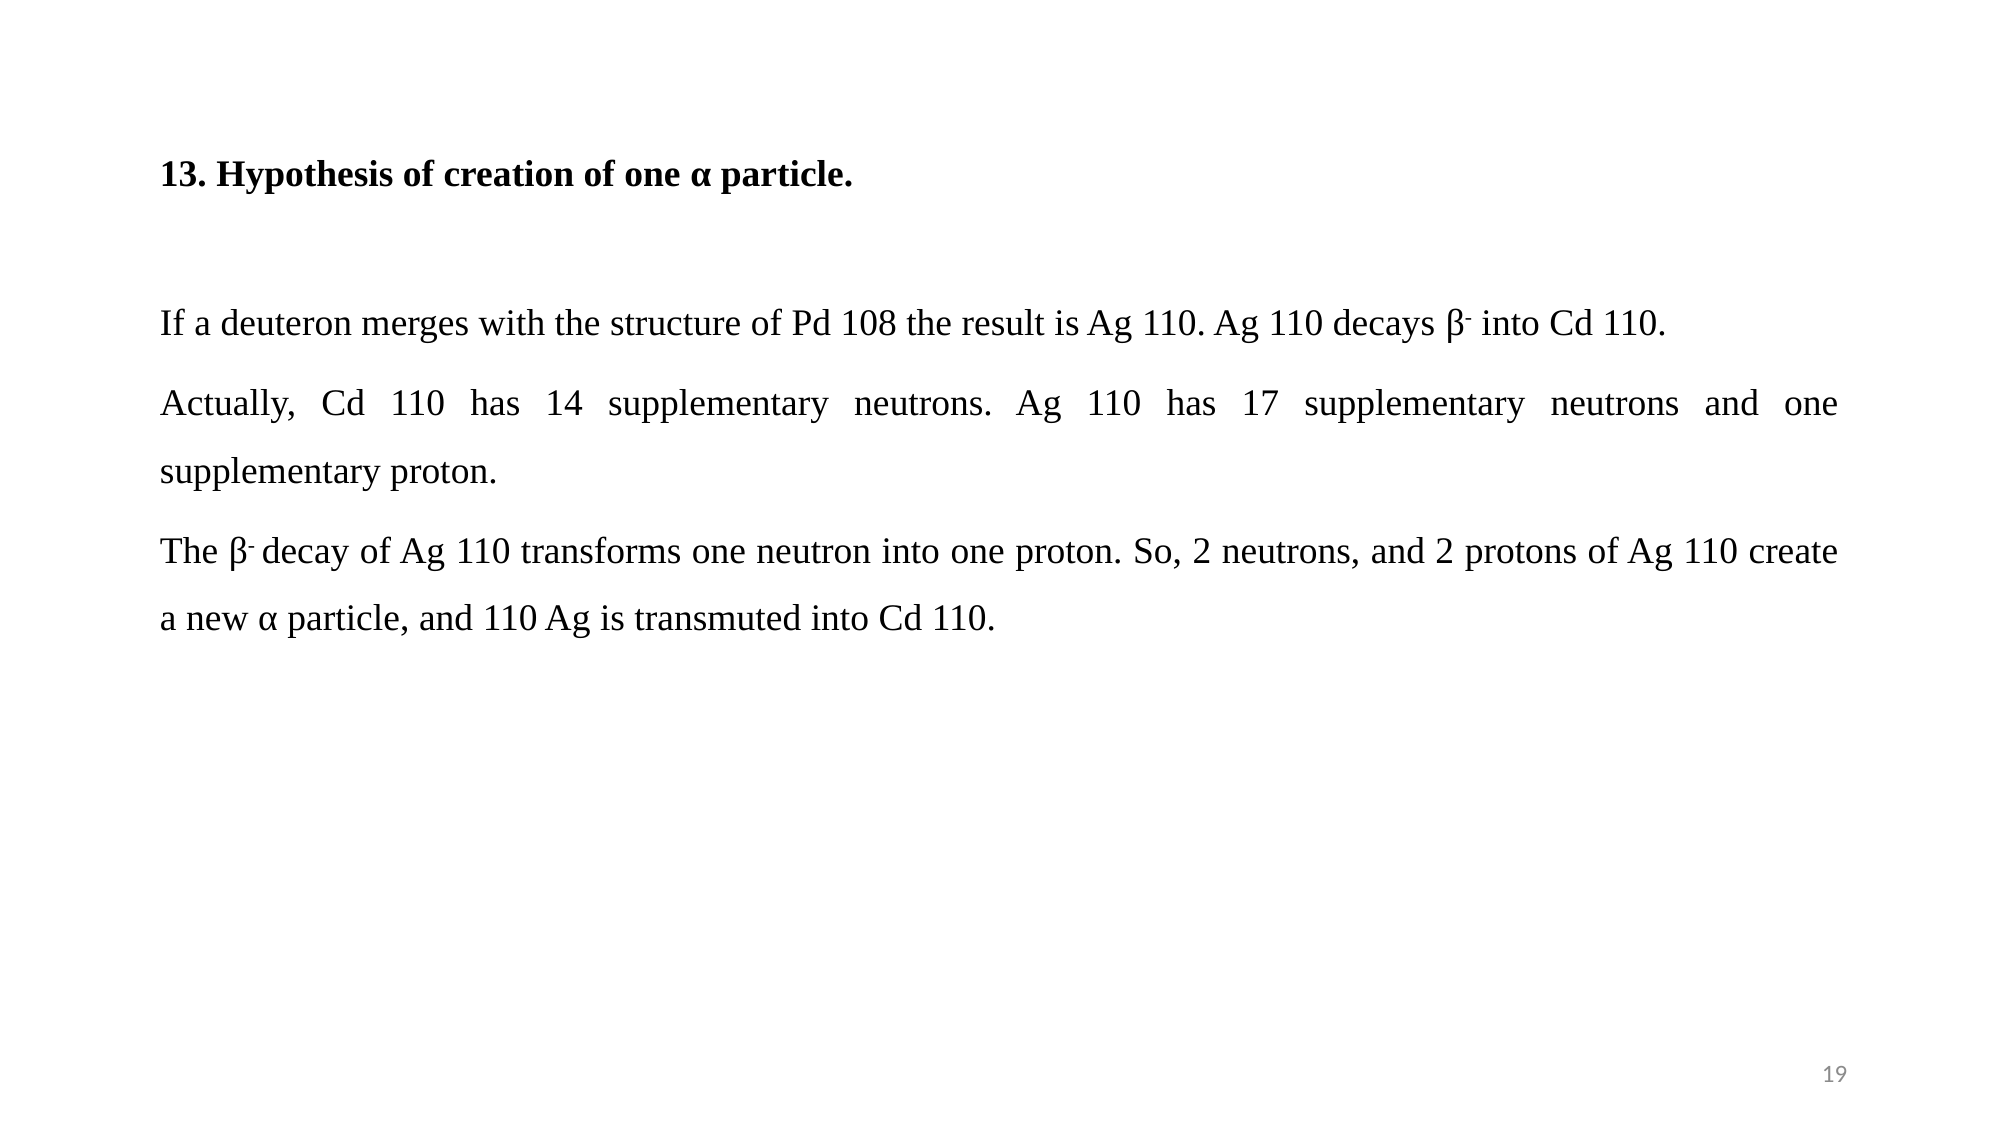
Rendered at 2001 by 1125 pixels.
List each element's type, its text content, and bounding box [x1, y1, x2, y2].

slide_number 19 [1412, 1042, 1863, 1103]
text_box 13. Hypothesis of creation of one α particle. If a deuteron merges with the structure of Pd 108 the result is Ag 110. Ag 110 decays β- into Cd 110. Actually, Cd 110 has 14 supplementary neutrons. Ag 110 has 17 supplementary neutrons and one supplementary proton. The β- decay of Ag 110 transforms one neutron into one proton. So, 2 neutrons, and 2 protons of Ag 110 create a new α particle, and 110 Ag is transmuted into Cd 110. [145, 138, 1855, 704]
